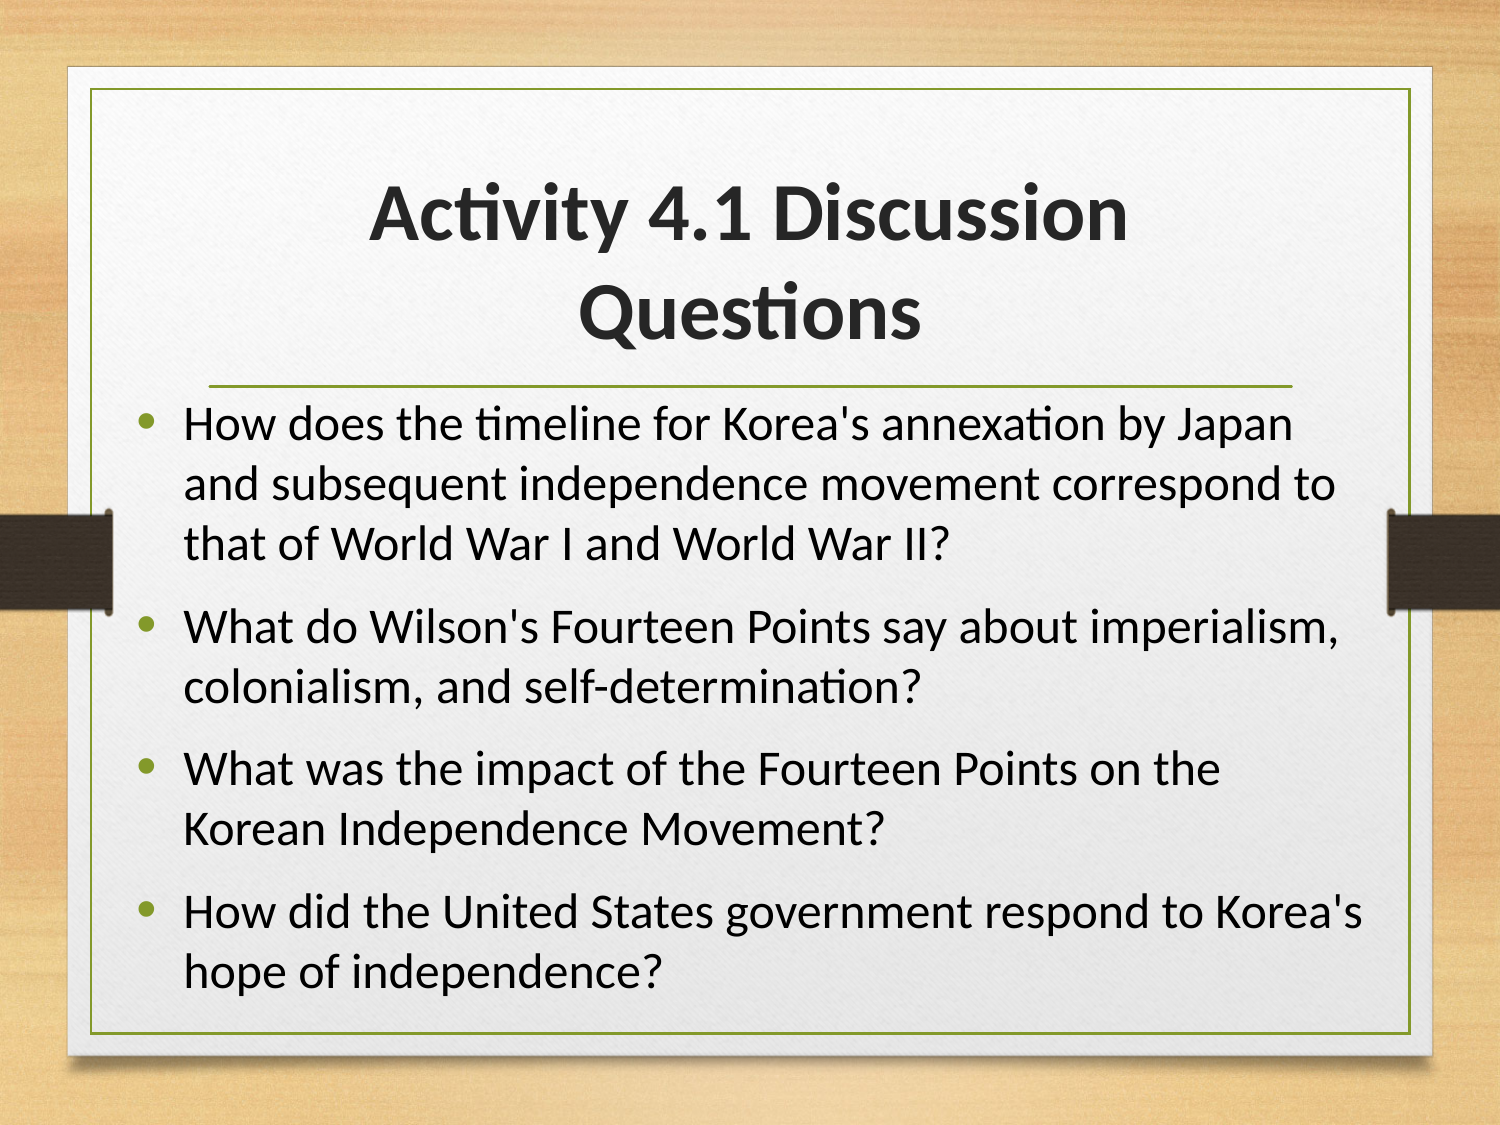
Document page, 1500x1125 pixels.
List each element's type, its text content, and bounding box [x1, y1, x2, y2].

list How does the timeline for Korea's annexation by Japan and subsequent independence movement correspond to that of World War I and World War II? What do Wilson's Fourteen Points say about imperialism, colonialism, and self-determination? ​What was the impact of the Fourteen Points on the Korean Independence Movement? How did the United States government respond to Korea's hope of independence? [121, 383, 1379, 1006]
picture [0, 0, 1500, 1125]
title Activity 4.1 Discussion Questions [193, 150, 1309, 365]
